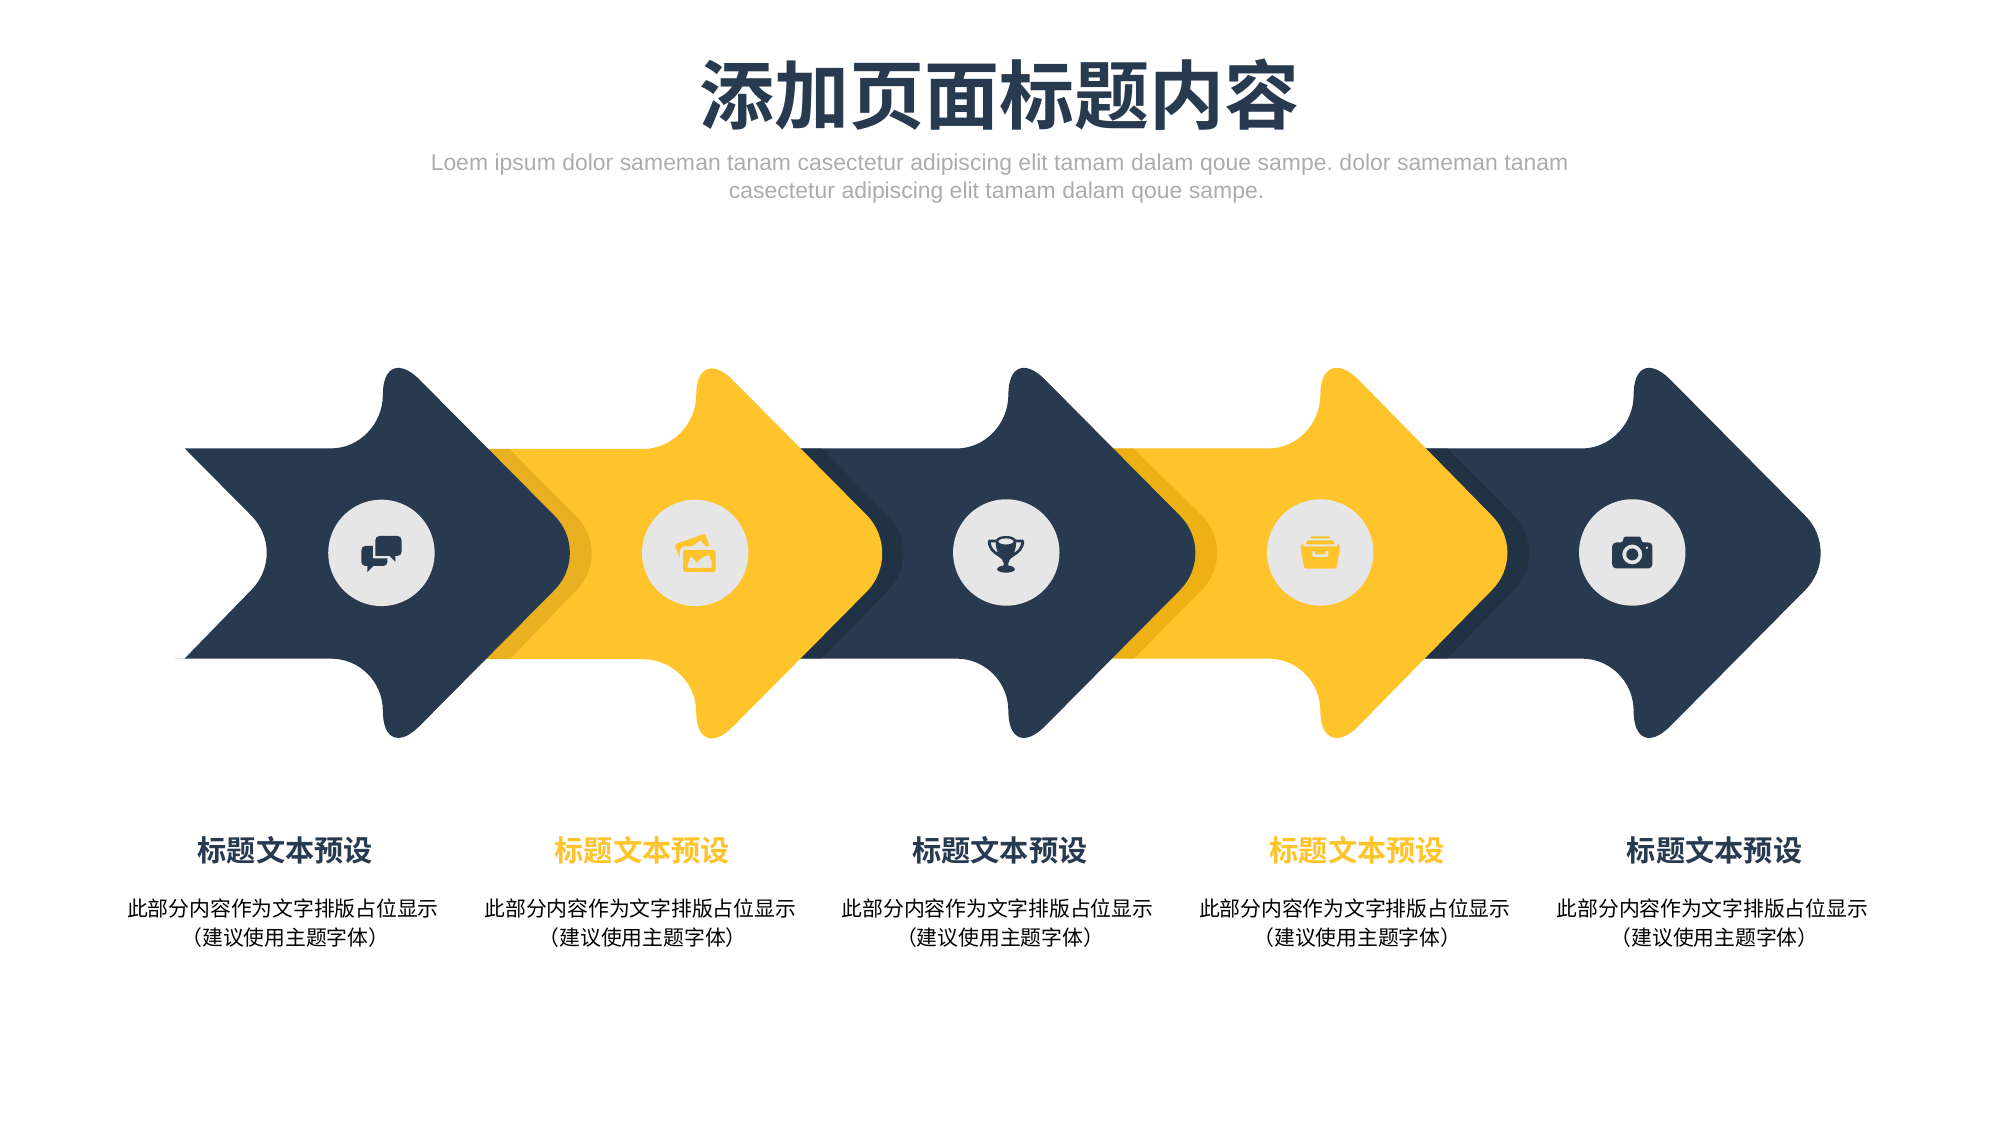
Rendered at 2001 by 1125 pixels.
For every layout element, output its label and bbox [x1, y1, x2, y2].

text_box [174, 359, 1826, 748]
text_box [117, 826, 1883, 968]
